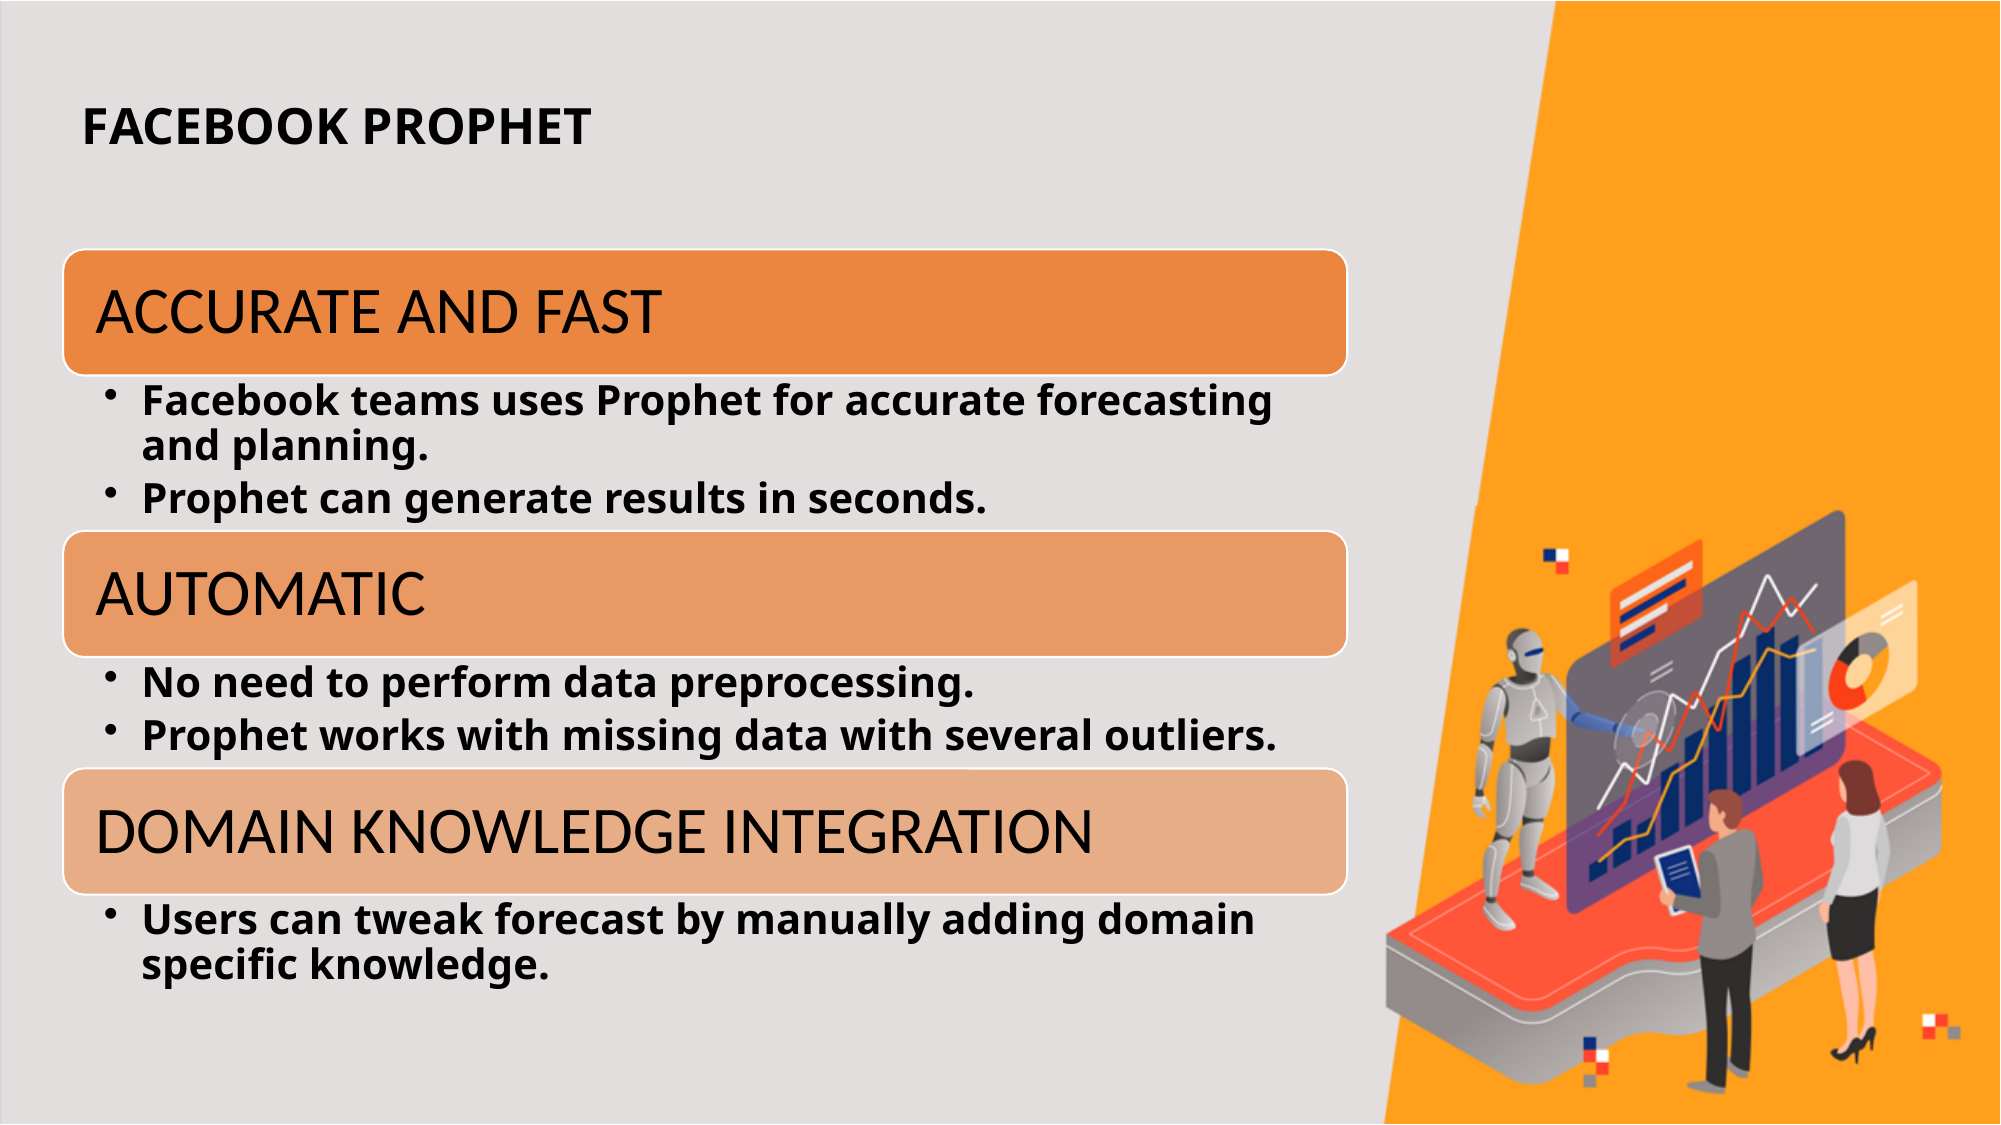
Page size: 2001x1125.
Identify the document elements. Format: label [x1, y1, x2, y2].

picture [0, 1, 2000, 1124]
text_box [63, 248, 1348, 995]
